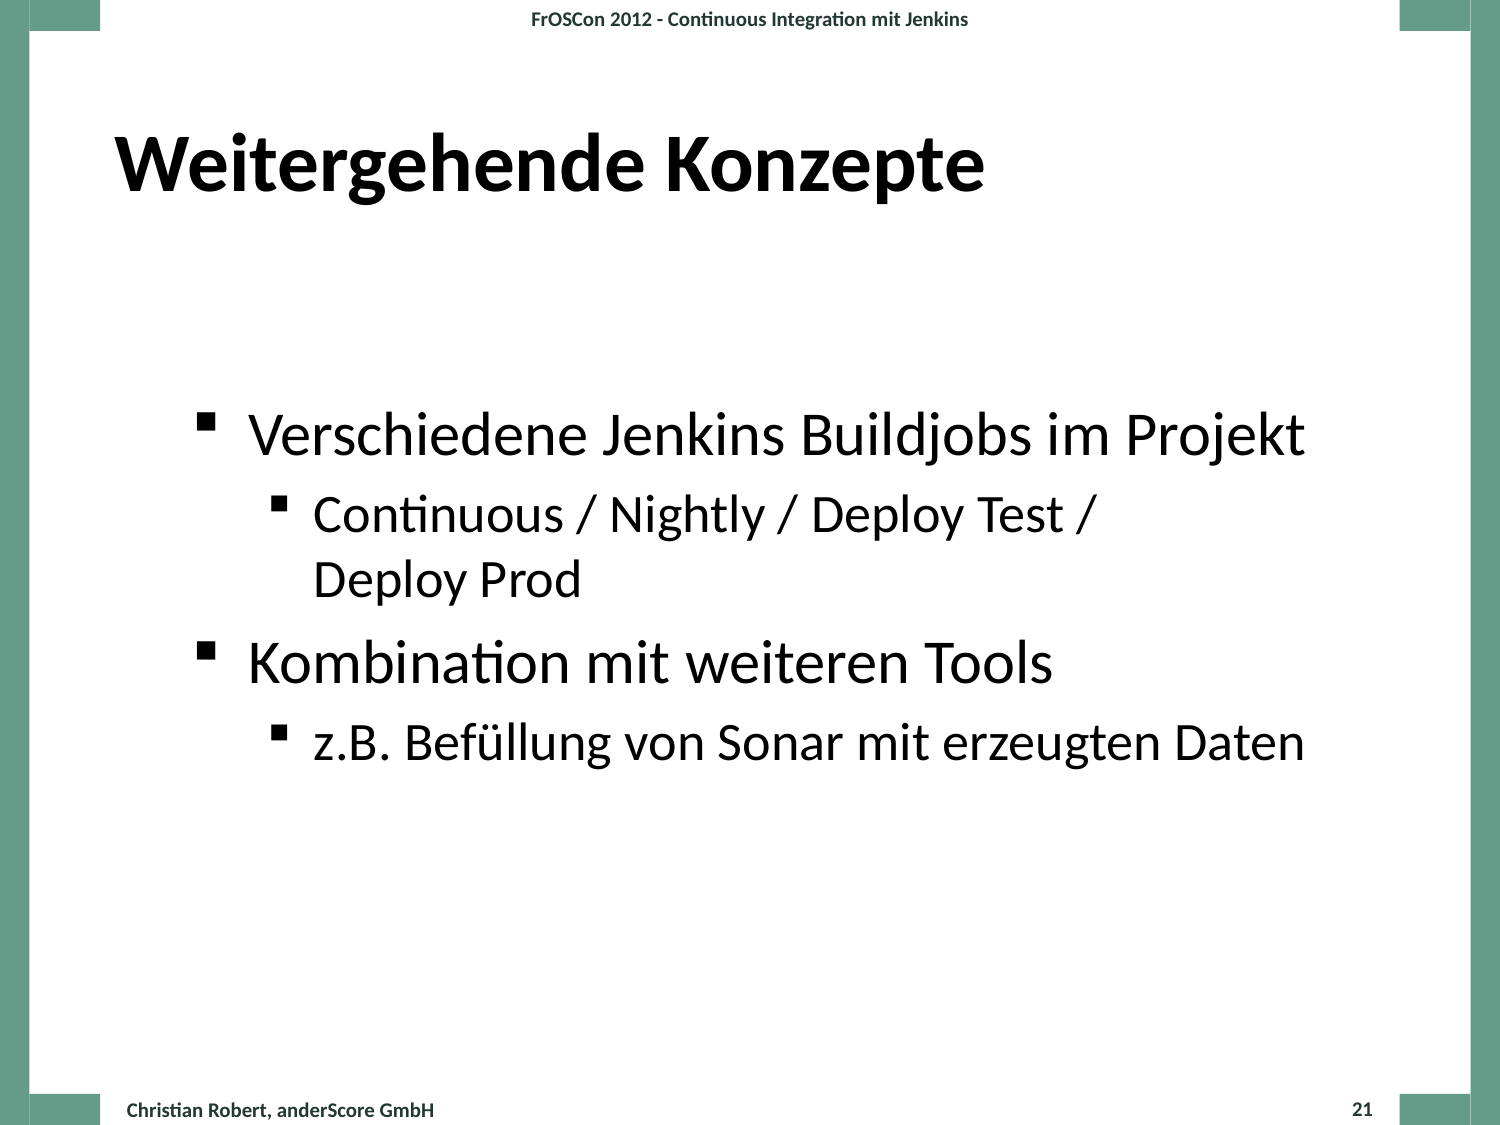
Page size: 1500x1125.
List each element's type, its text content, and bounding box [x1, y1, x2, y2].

list Verschiedene Jenkins Buildjobs im Projekt Continuous / Nightly / Deploy Test / Deploy Prod Kombination mit weiteren Tools z.B. Befüllung von Sonar mit erzeugten Daten [177, 385, 1323, 1024]
slide_number 21 [1074, 1092, 1388, 1124]
title Weitergehende Konzepte [100, 101, 1400, 339]
footer FrOSCon 2012 - Continuous Integration mit Jenkins [100, 2, 1400, 34]
slide_number Christian Robert, anderScore GmbH [112, 1092, 1069, 1125]
